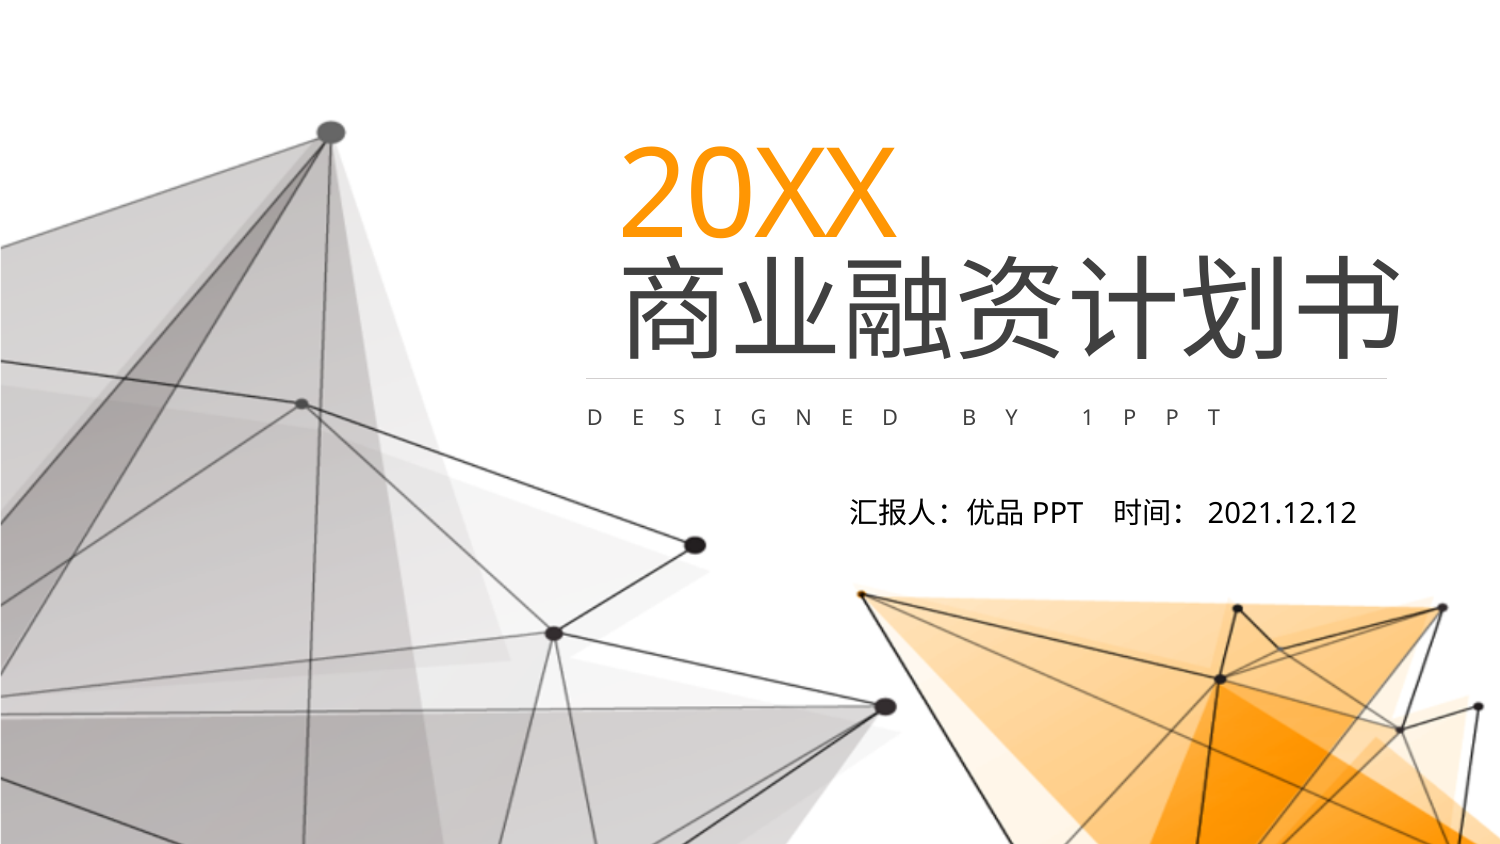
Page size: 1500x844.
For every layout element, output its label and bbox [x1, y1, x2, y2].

picture [0, 91, 1500, 844]
